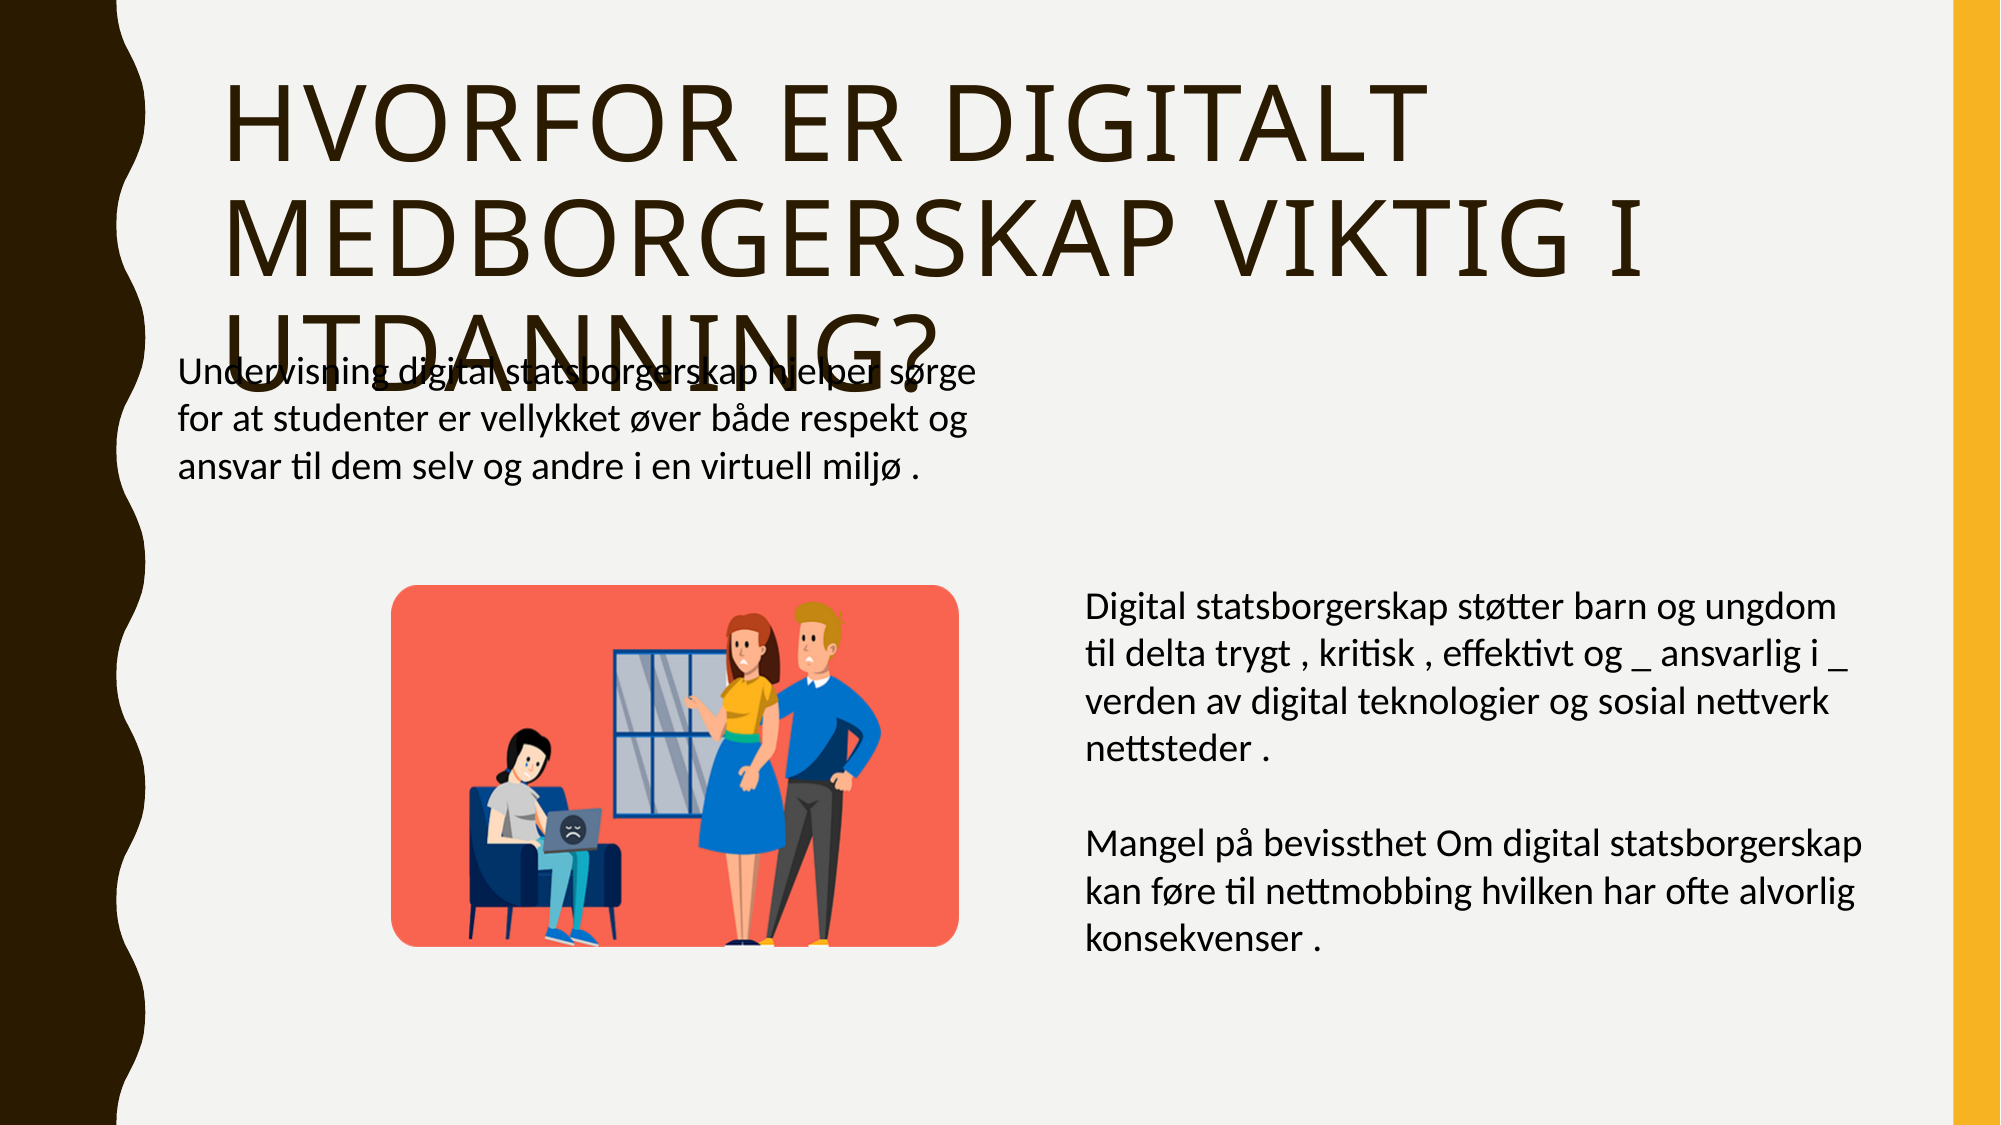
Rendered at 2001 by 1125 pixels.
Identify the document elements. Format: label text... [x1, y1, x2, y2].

title HVORFOR ER DIGITALT MEDBORGERSKAP VIKTIG I UTDANNING? [205, 62, 1875, 308]
text_box Digital statsborgerskap støtter barn og ungdom til delta trygt , kritisk , effektivt og _ ansvarlig i _ verden av digital teknologier og sosial nettverk nettsteder . Mangel på bevissthet Om digital statsborgerskap kan føre til nettmobbing hvilken har ofte alvorlig konsekvenser . [1070, 572, 1889, 968]
picture [391, 585, 959, 947]
text_box Undervisning digital statsborgerskap hjelper sørge for at studenter er vellykket øver både respekt og ansvar til dem selv og andre i en virtuell miljø . [162, 242, 995, 590]
